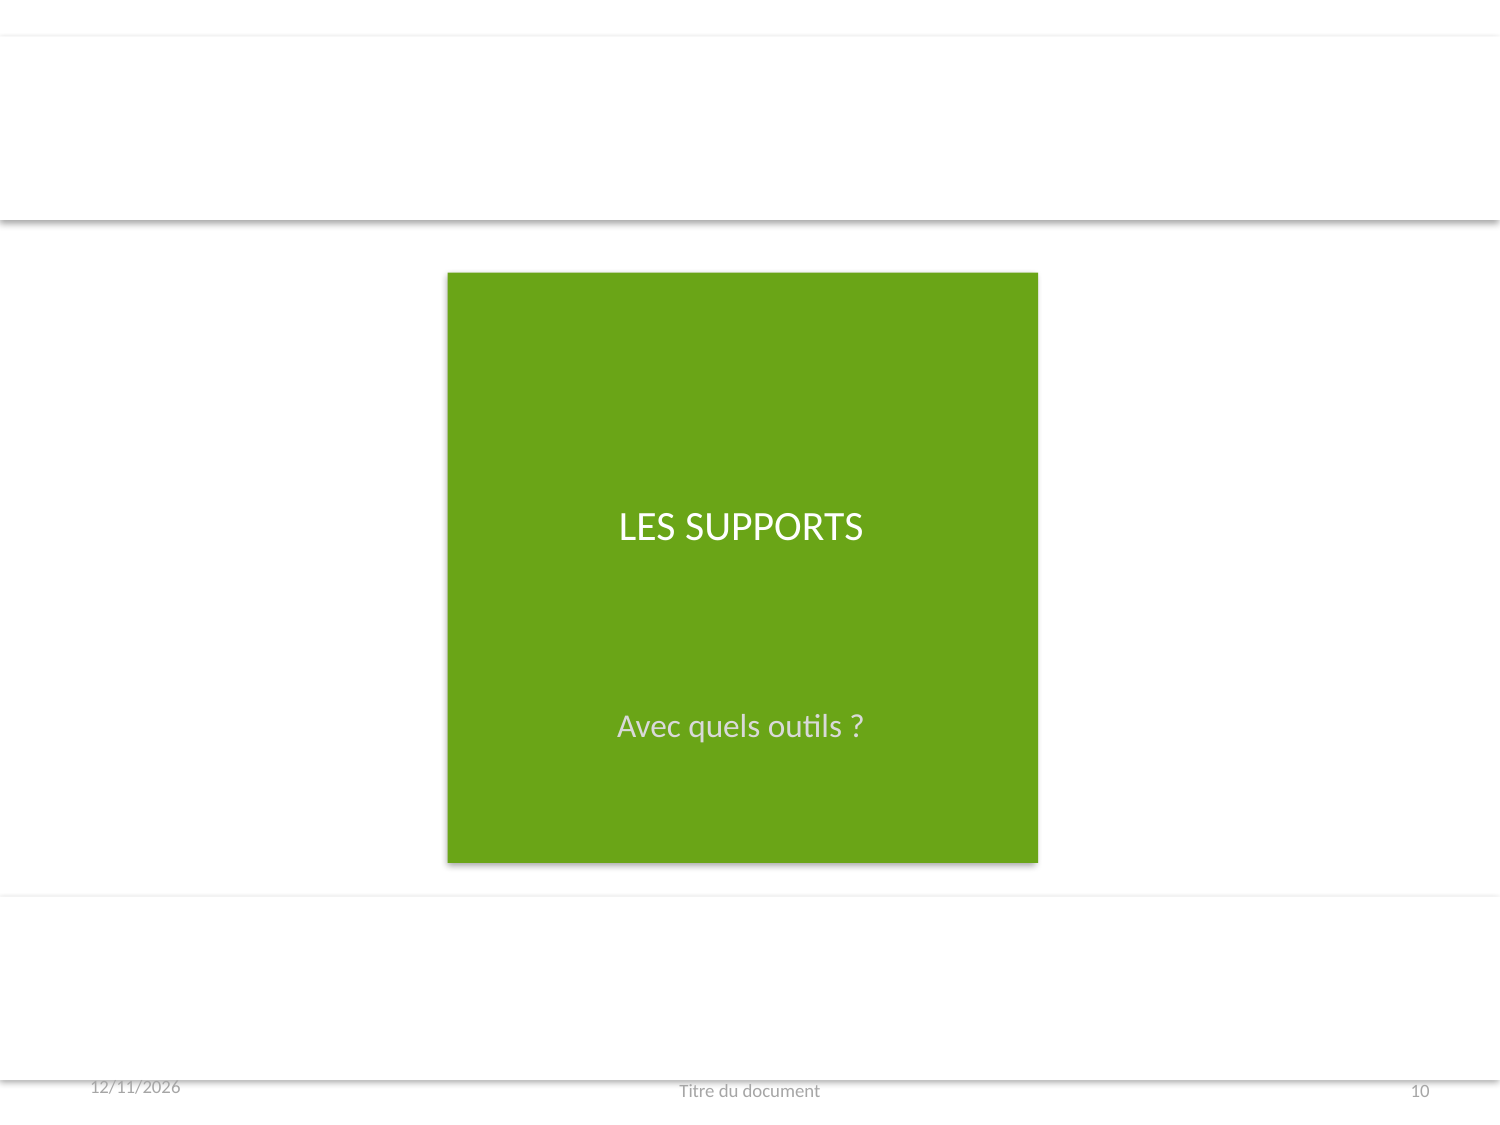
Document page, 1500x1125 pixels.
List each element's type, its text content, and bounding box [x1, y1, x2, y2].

slide_number 10 [1094, 1067, 1445, 1112]
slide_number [75, 1067, 425, 1106]
title Les supports [463, 491, 1020, 628]
footer Titre du document [512, 1067, 988, 1112]
list Avec quels outils ? [463, 636, 1020, 752]
